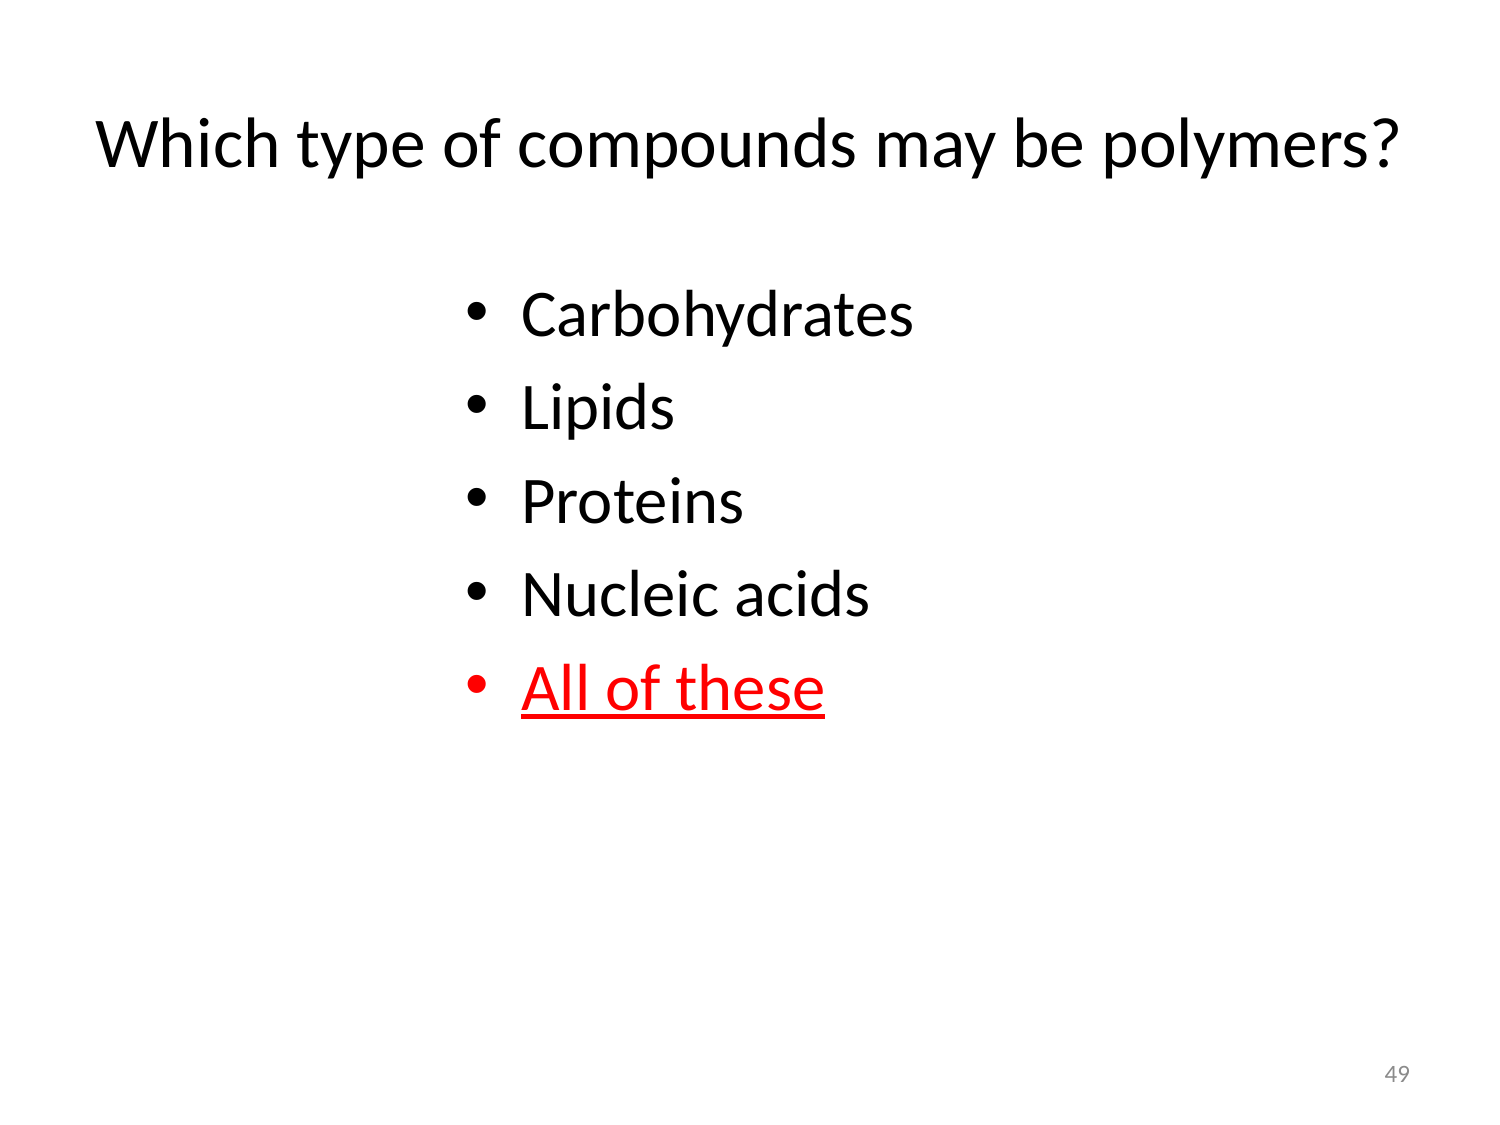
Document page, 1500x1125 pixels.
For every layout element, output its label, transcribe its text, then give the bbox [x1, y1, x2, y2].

title Which type of compounds may be polymers? [75, 45, 1425, 233]
list Carbohydrates Lipids Proteins Nucleic acids All of these [450, 262, 1425, 1005]
slide_number 49 [1074, 1042, 1425, 1103]
